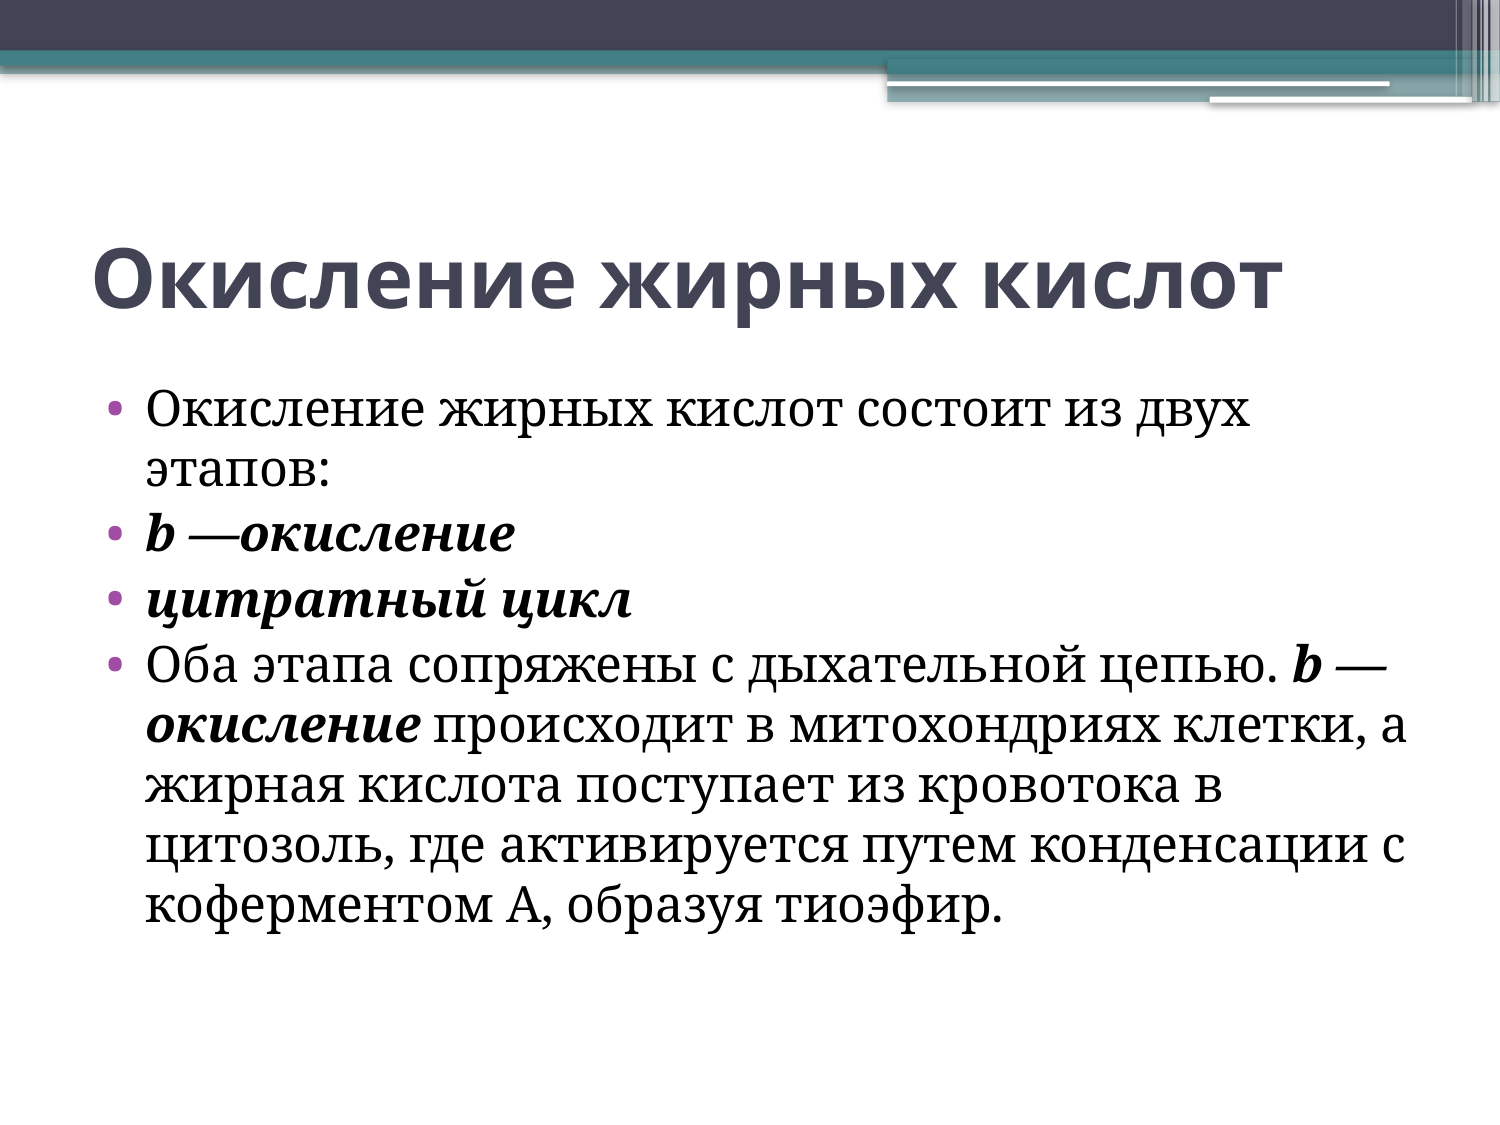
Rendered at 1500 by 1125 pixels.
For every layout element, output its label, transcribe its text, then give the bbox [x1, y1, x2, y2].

title Окисление жирных кислот [74, 187, 1426, 363]
list Окисление жирных кислот состоит из двух этапов: b —окисление цитратный цикл Оба этапа сопряжены с дыхательной цепью. b —окисление происходит в митохондриях клетки, а жирная кислота поступает из кровотока в цитозоль, где активируется путем конденсации с коферментом А, образуя тиоэфир. [74, 368, 1426, 1079]
